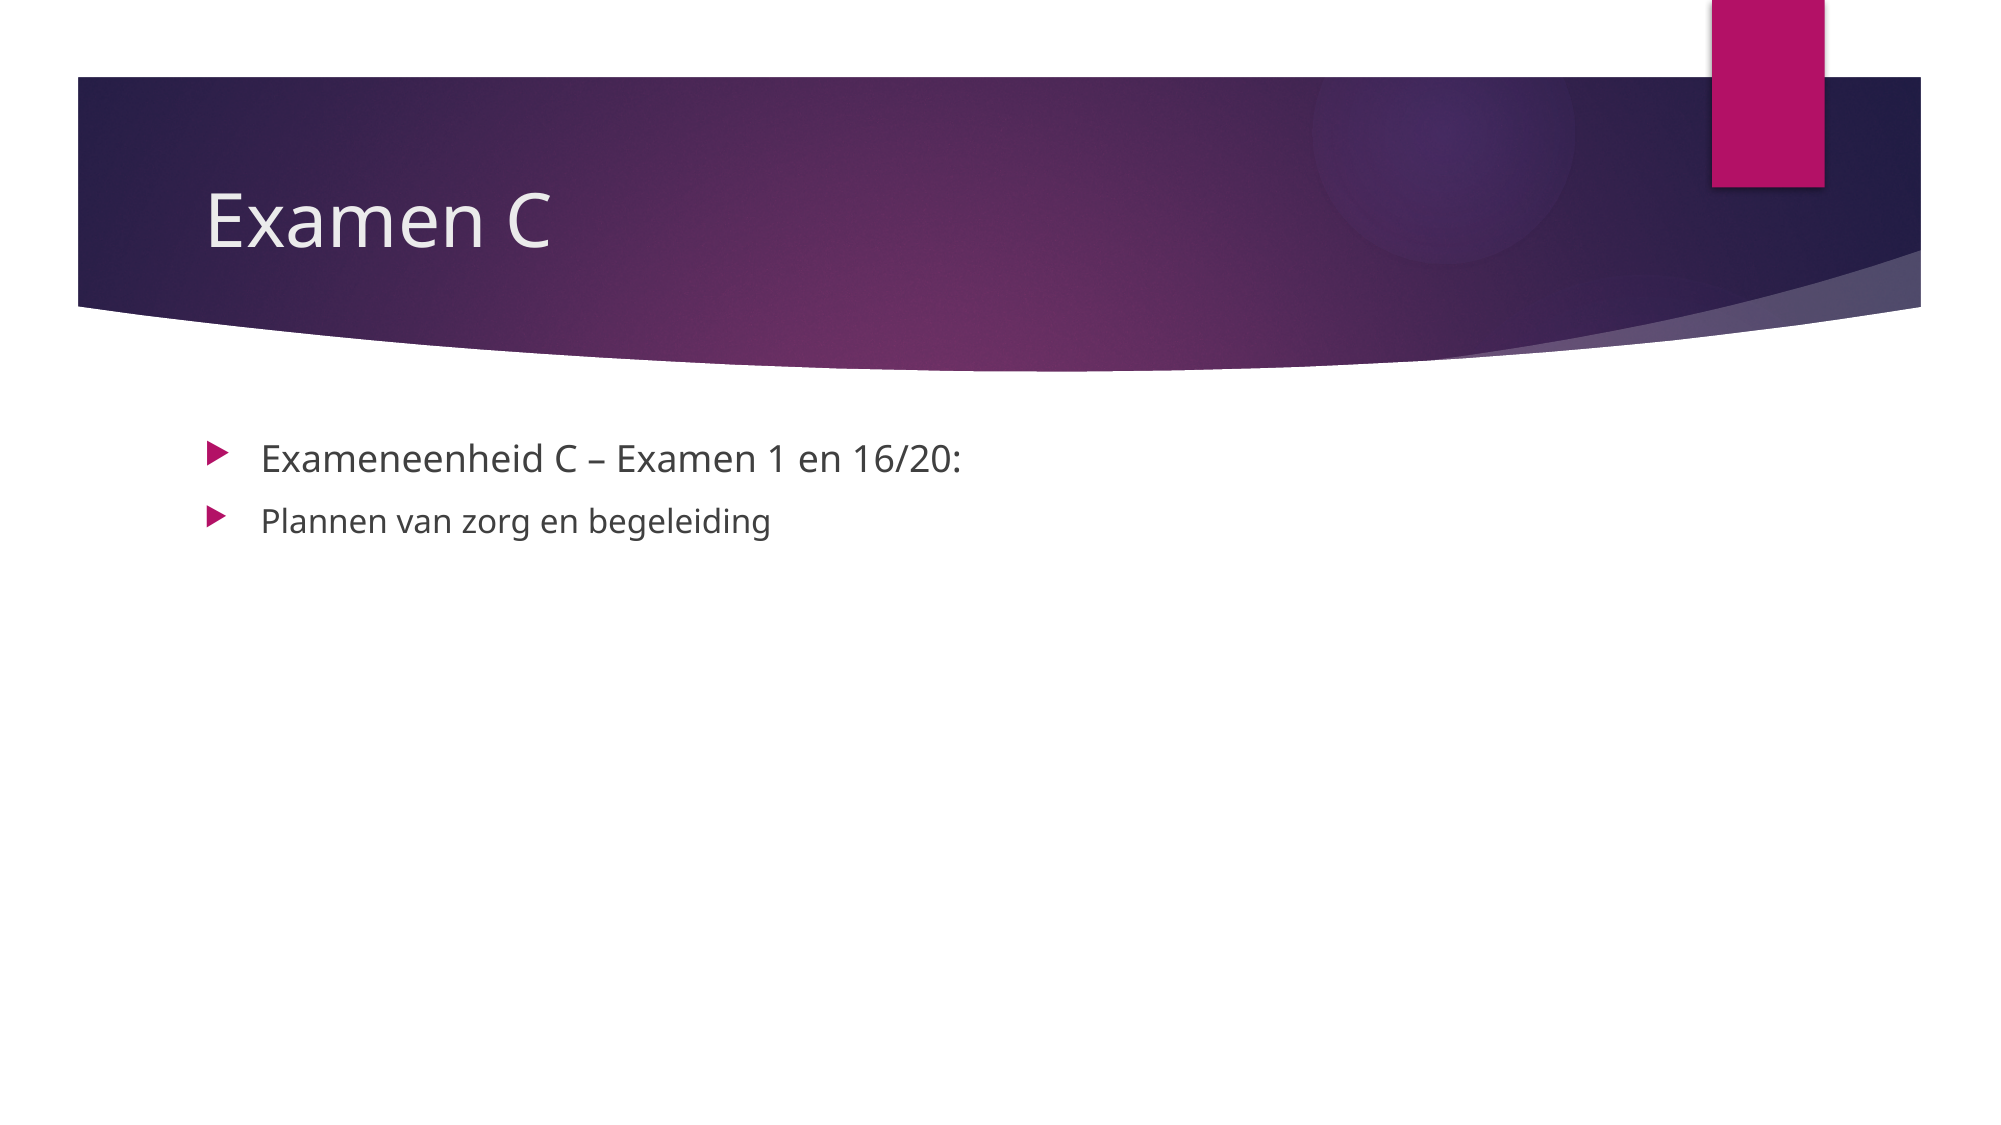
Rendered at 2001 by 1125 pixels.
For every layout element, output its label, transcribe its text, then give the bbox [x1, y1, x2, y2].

title Examen C [189, 159, 1627, 276]
list Exameneenheid C – Examen 1 en 16/20: Plannen van zorg en begeleiding [189, 427, 1638, 988]
